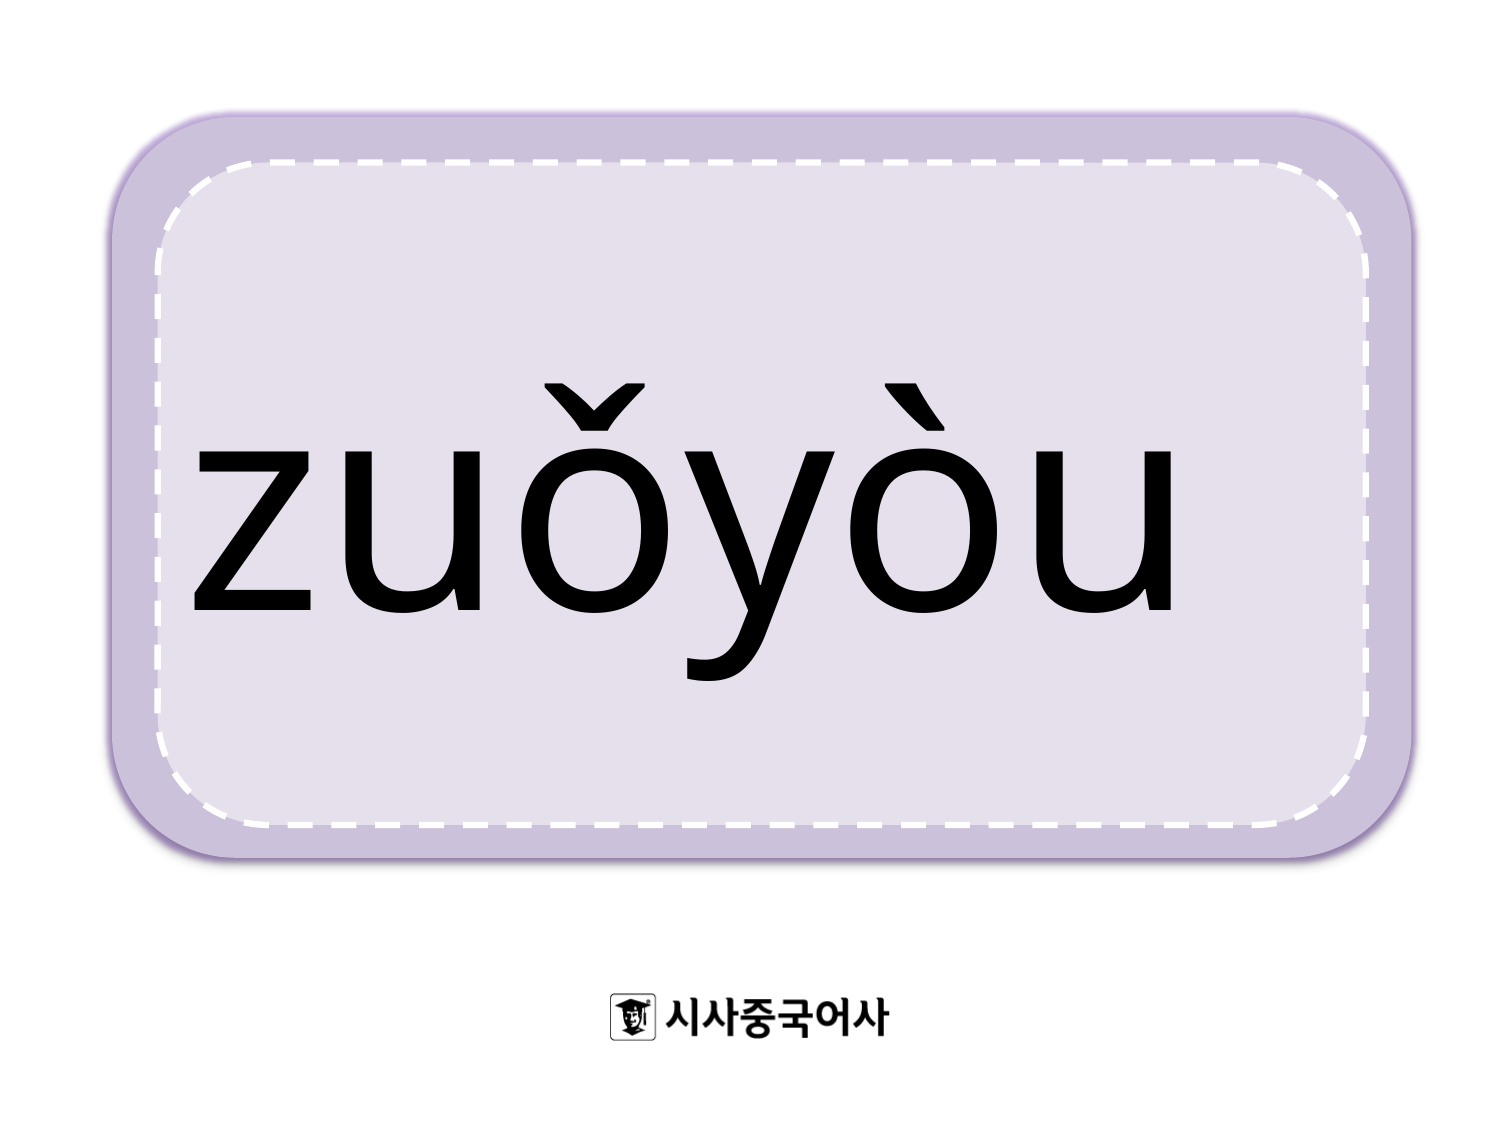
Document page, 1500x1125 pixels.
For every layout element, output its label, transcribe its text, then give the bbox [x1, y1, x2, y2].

text_box zuǒyòu [162, 160, 1371, 824]
picture [602, 987, 898, 1047]
